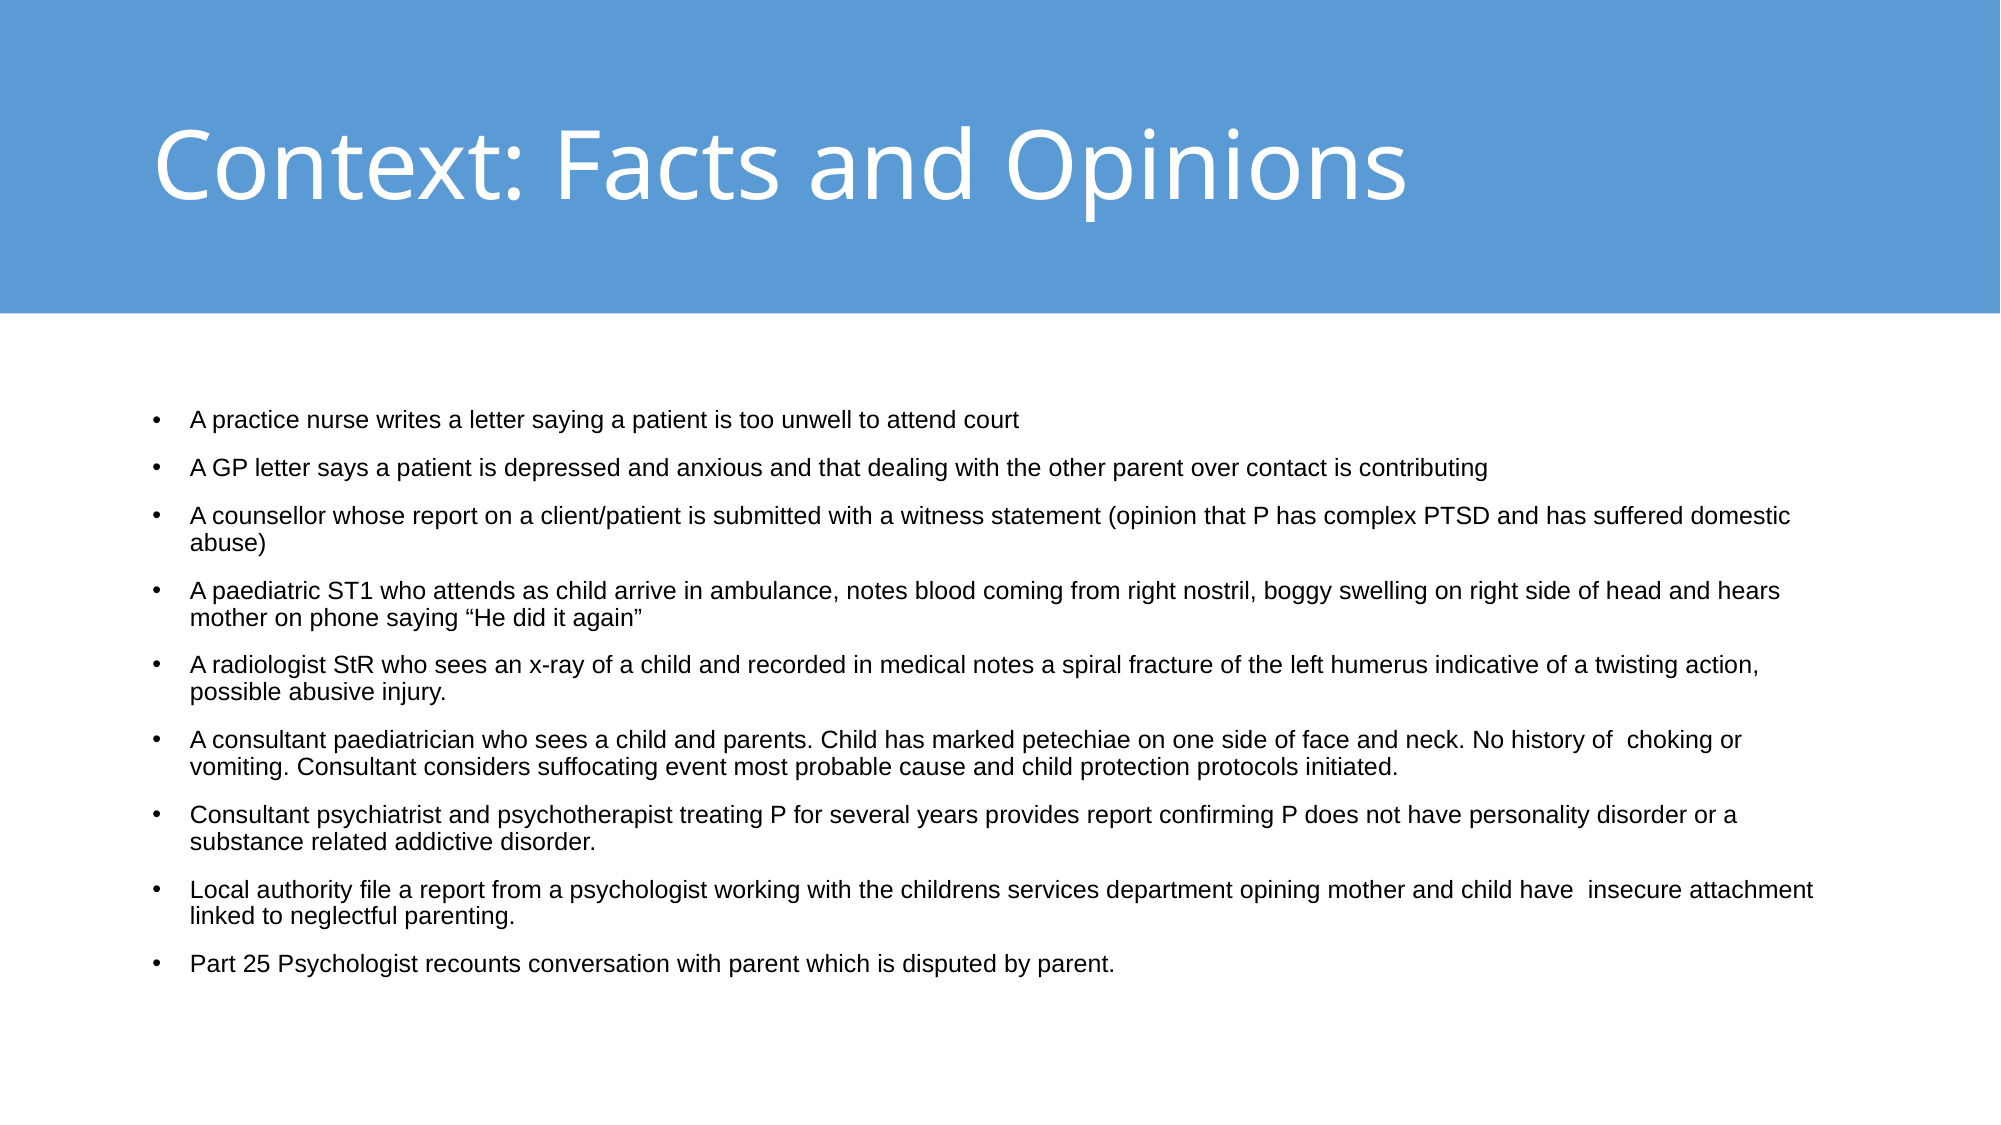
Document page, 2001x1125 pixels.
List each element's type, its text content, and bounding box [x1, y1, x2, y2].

title Context: Facts and Opinions [137, 59, 1863, 278]
text_box [0, 0, 2000, 314]
list A practice nurse writes a letter saying a patient is too unwell to attend court A GP letter says a patient is depressed and anxious and that dealing with the other parent over contact is contributing A counsellor whose report on a client/patient is submitted with a witness statement (opinion that P has complex PTSD and has suffered domestic abuse) A paediatric ST1 who attends as child arrive in ambulance, notes blood coming from right nostril, boggy swelling on right side of head and hears mother on phone saying “He did it again” A radiologist StR who sees an x-ray of a child and recorded in medical notes a spiral fracture of the left humerus indicative of a twisting action, possible abusive injury. A consultant paediatrician who sees a child and parents. Child has marked petechiae on one side of face and neck. No history of choking or vomiting. Consultant considers suffocating event most probable cause and child protection protocols initiated. Consultant psychiatrist and psychotherapist treating P for several years provides report confirming P does not have personality disorder or a substance related addictive disorder. Local authority file a report from a psychologist working with the childrens services department opining mother and child have insecure attachment linked to neglectful parenting. Part 25 Psychologist recounts conversation with parent which is disputed by parent. [137, 399, 1863, 1014]
